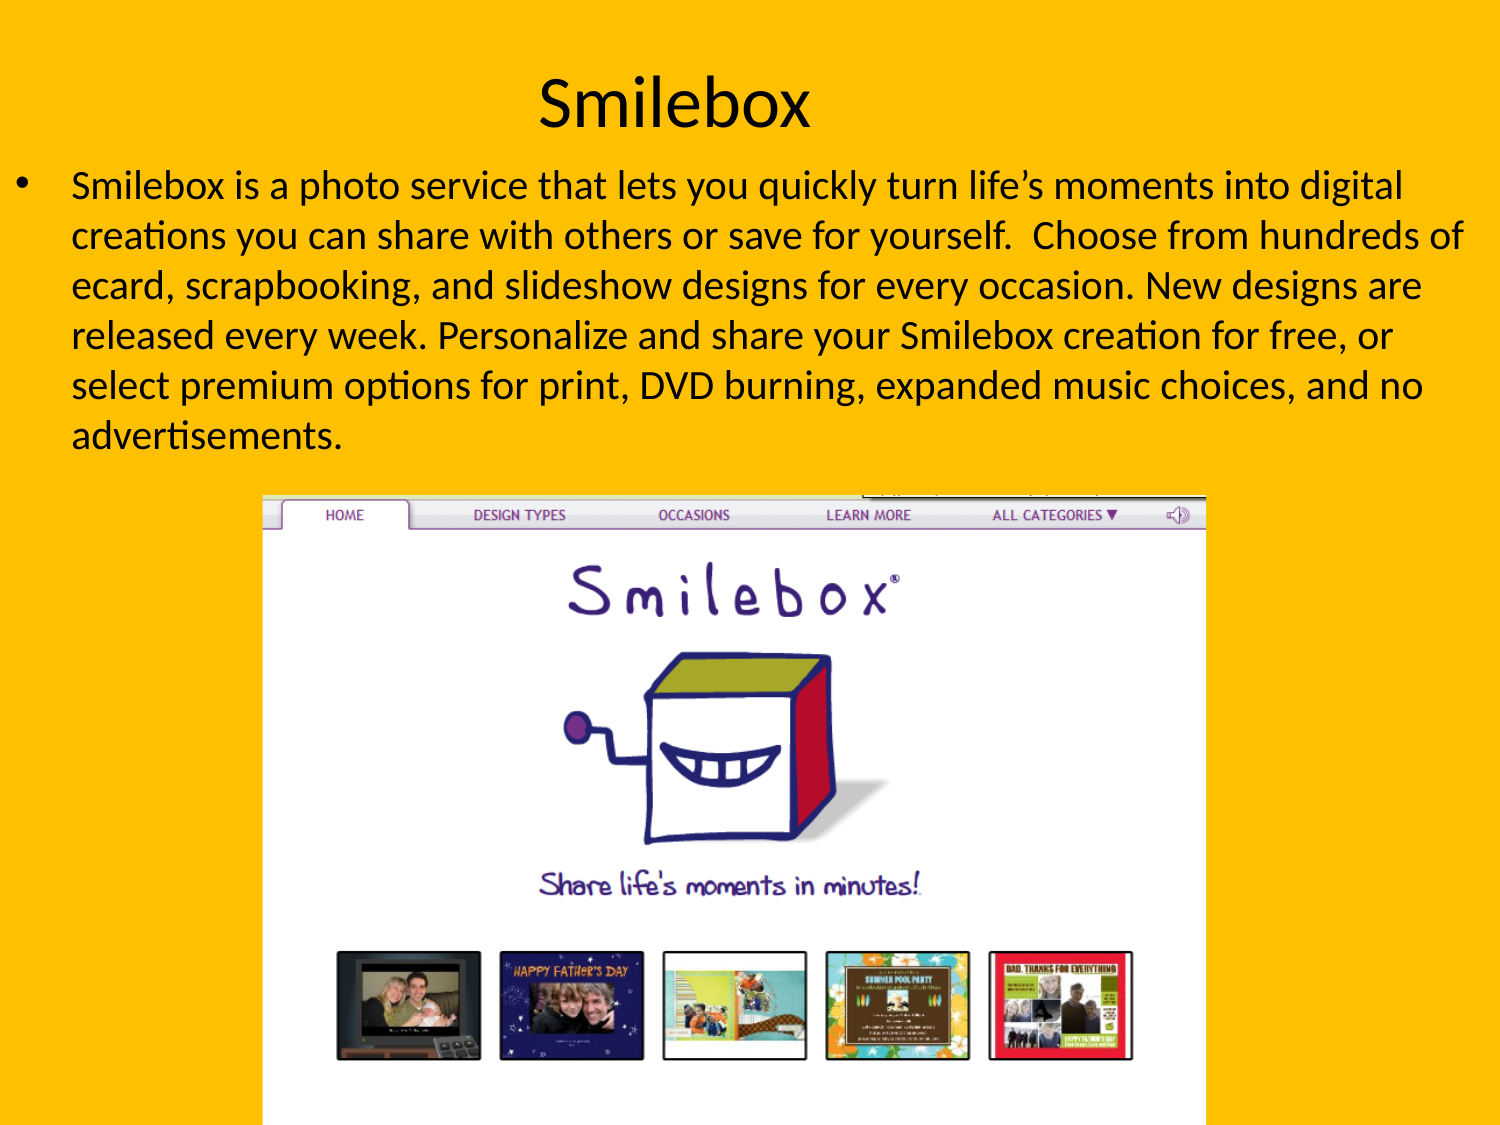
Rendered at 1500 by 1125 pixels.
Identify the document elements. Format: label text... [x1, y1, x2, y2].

title Smilebox [0, 45, 1350, 149]
list Smilebox is a photo service that lets you quickly turn life’s moments into digital creations you can share with others or save for yourself. Choose from hundreds of ecard, scrapbooking, and slideshow designs for every occasion. New designs are released every week. Personalize and share your Smilebox creation for free, or select premium options for print, DVD burning, expanded music choices, and no advertisements. [0, 149, 1500, 488]
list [262, 495, 1207, 1125]
